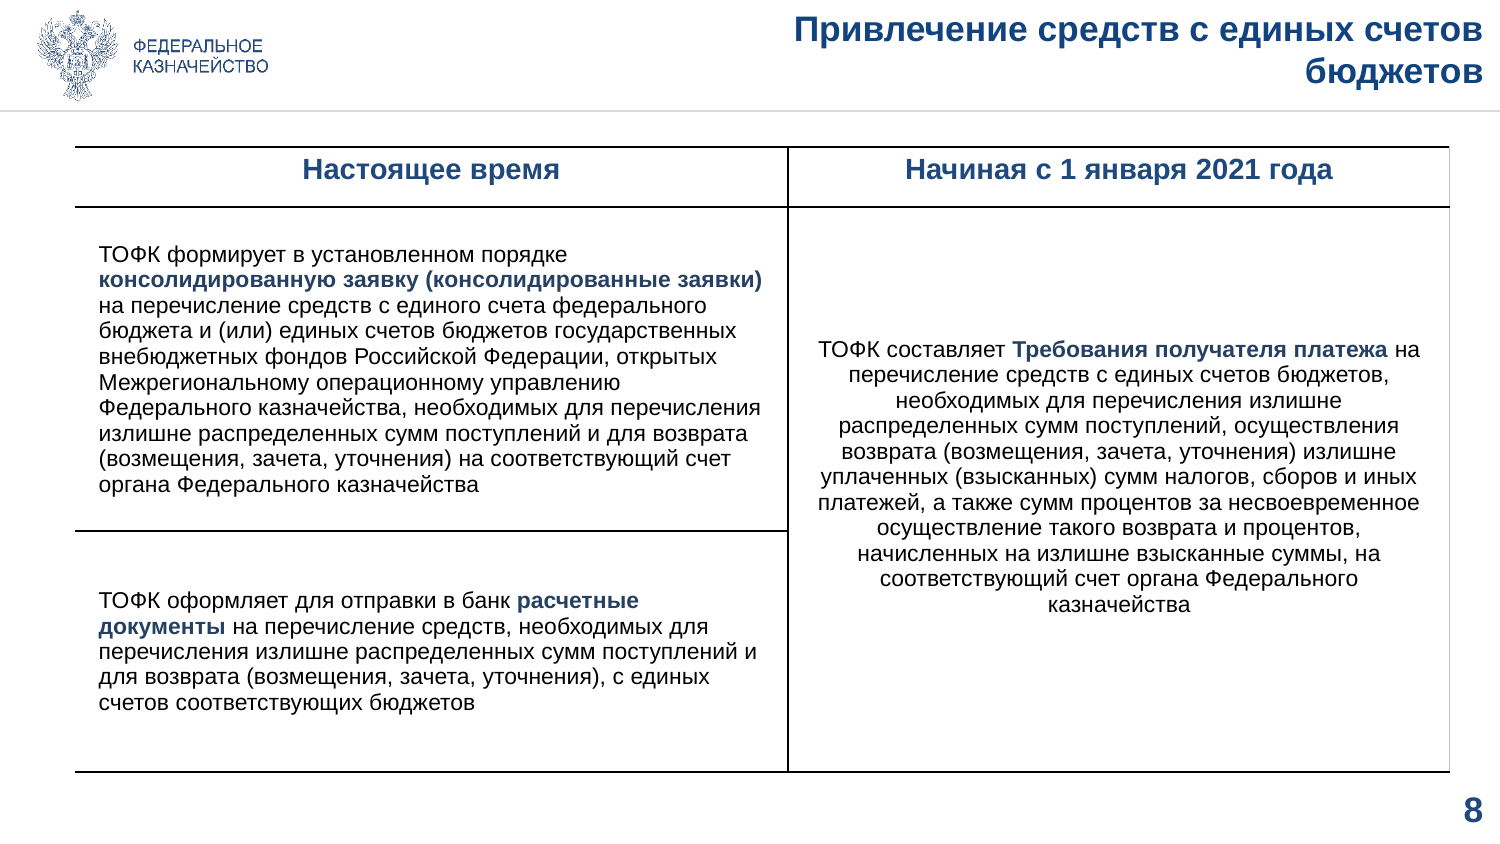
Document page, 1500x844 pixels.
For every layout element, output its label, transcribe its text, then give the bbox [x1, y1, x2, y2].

picture [37, 10, 268, 101]
title Привлечение средств с единых счетов бюджетов [771, 5, 1484, 138]
table_header Начиная с 1 января 2021 года [789, 148, 1449, 206]
table_header Настоящее время [75, 148, 787, 206]
slide_number 7 [1138, 786, 1484, 831]
table_cell ТОФК составляет Требования получателя платежа на перечисление средств с единых счетов бюджетов, необходимых для перечисления излишне распределенных сумм поступлений, осуществления возврата (возмещения, зачета, уточнения) излишне уплаченных (взысканных) сумм налогов, сборов и иных платежей, а также сумм процентов за несвоевременное осуществление такого возврата и процентов, начисленных на излишне взысканные суммы, на соответствующий счет органа Федерального казначейства [789, 208, 1449, 771]
table_cell ТОФК оформляет для отправки в банк расчетные документы на перечисление средств, необходимых для перечисления излишне распределенных сумм поступлений и для возврата (возмещения, зачета, уточнения), с единых счетов соответствующих бюджетов [75, 532, 787, 771]
table_cell ТОФК формирует в установленном порядке консолидированную заявку (консолидированные заявки) на перечисление средств с единого счета федерального бюджета и (или) единых счетов бюджетов государственных внебюджетных фондов Российской Федерации, открытых Межрегиональному операционному управлению Федерального казначейства, необходимых для перечисления излишне распределенных сумм поступлений и для возврата (возмещения, зачета, уточнения) на соответствующий счет органа Федерального казначейства [75, 208, 787, 530]
